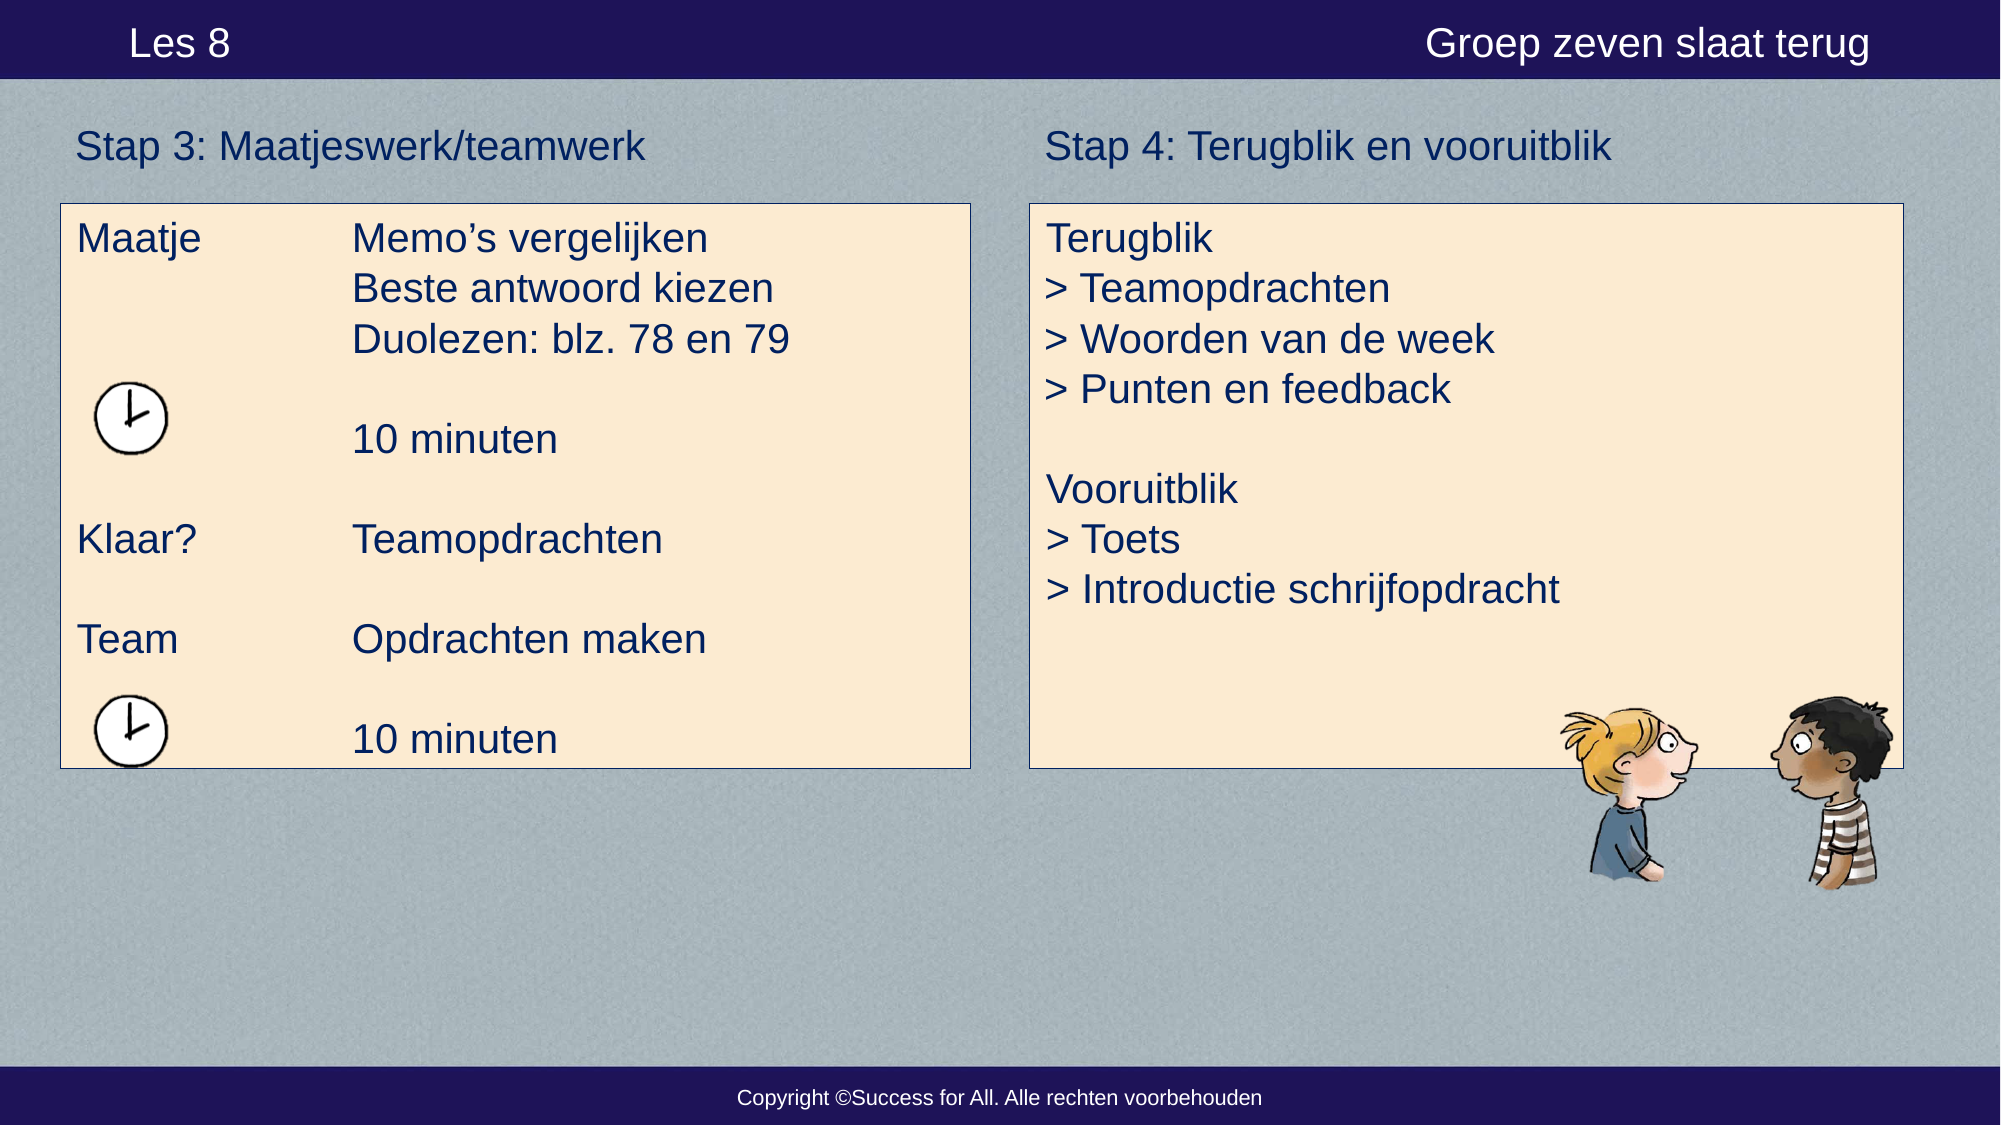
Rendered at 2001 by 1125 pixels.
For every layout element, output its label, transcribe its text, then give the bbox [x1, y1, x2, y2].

text_box Les 8 [114, 8, 354, 73]
text_box Stap 4: Terugblik en vooruitblik [1029, 111, 1822, 177]
picture [0, 0, 2001, 1125]
text_box Stap 3: Maatjeswerk/teamwerk [60, 111, 853, 177]
text_box Groep zeven slaat terug [999, 8, 1886, 73]
text_box Copyright ©Success for All. Alle rechten voorbehouden [0, 1076, 2000, 1125]
text_box Maatje Memo’s vergelijken Beste antwoord kiezen Duolezen: blz. 78 en 79 10 minuten Klaar? Teamopdrachten Team Opdrachten maken 10 minuten [60, 203, 971, 769]
text_box Terugblik > Teamopdrachten > Woorden van de week > Punten en feedback Vooruitblik > Toets > Introductie schrijfopdracht [1029, 203, 1904, 769]
